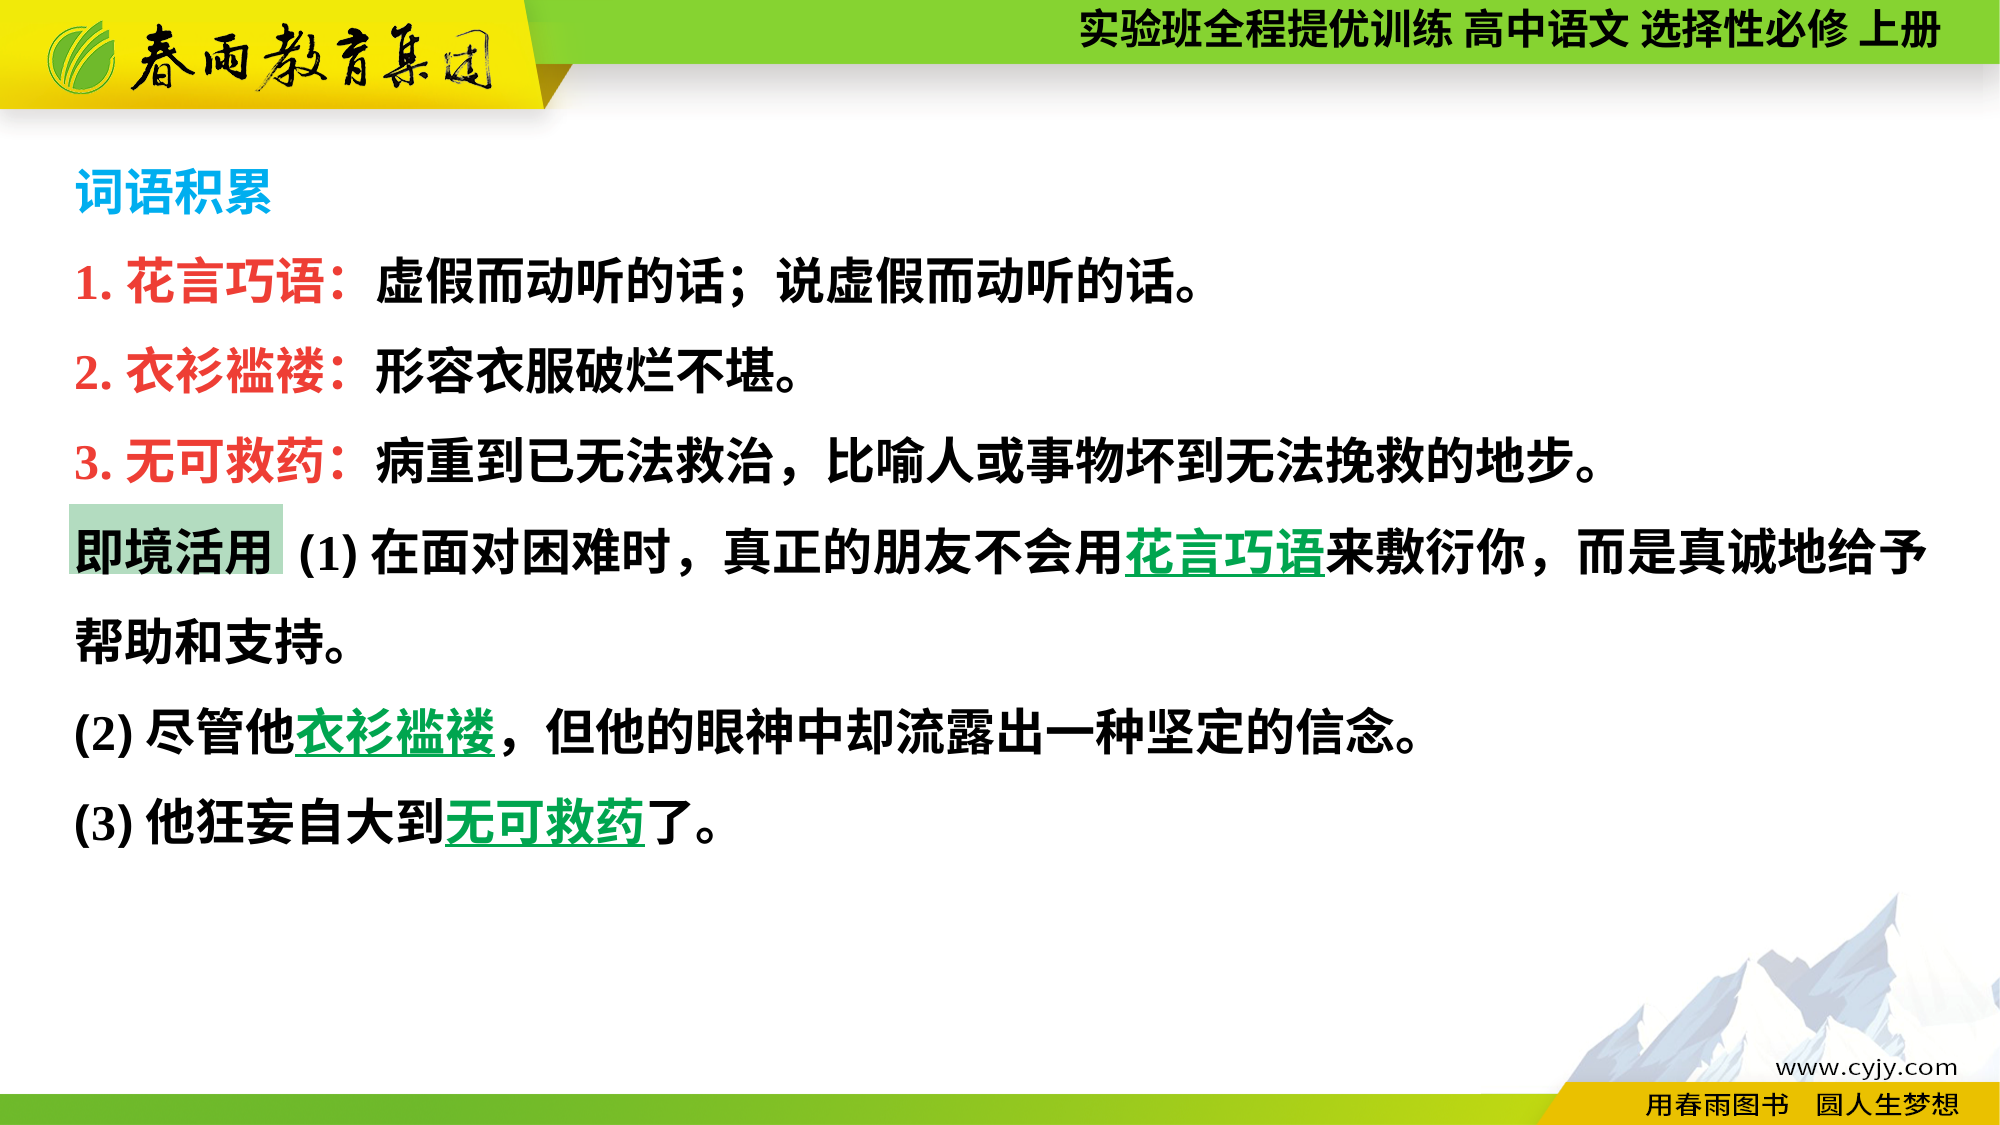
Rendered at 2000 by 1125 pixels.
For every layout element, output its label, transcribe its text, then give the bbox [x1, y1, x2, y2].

list 词语积累 1.花言巧语：虚假而动听的话；说虚假而动听的话。 2.衣衫褴褛：形容衣服破烂不堪。 3.无可救药：病重到已无法救治，比喻人或事物坏到无法挽救的地步。 即境活用 (1)在面对困难时，真正的朋友不会用花言巧语来敷衍你，而是真诚地给予帮助和支持。 (2)尽管他衣衫褴褛，但他的眼神中却流露出一种坚定的信念。 (3)他狂妄自大到无可救药了。 [59, 122, 1944, 854]
picture [0, 0, 2000, 1125]
